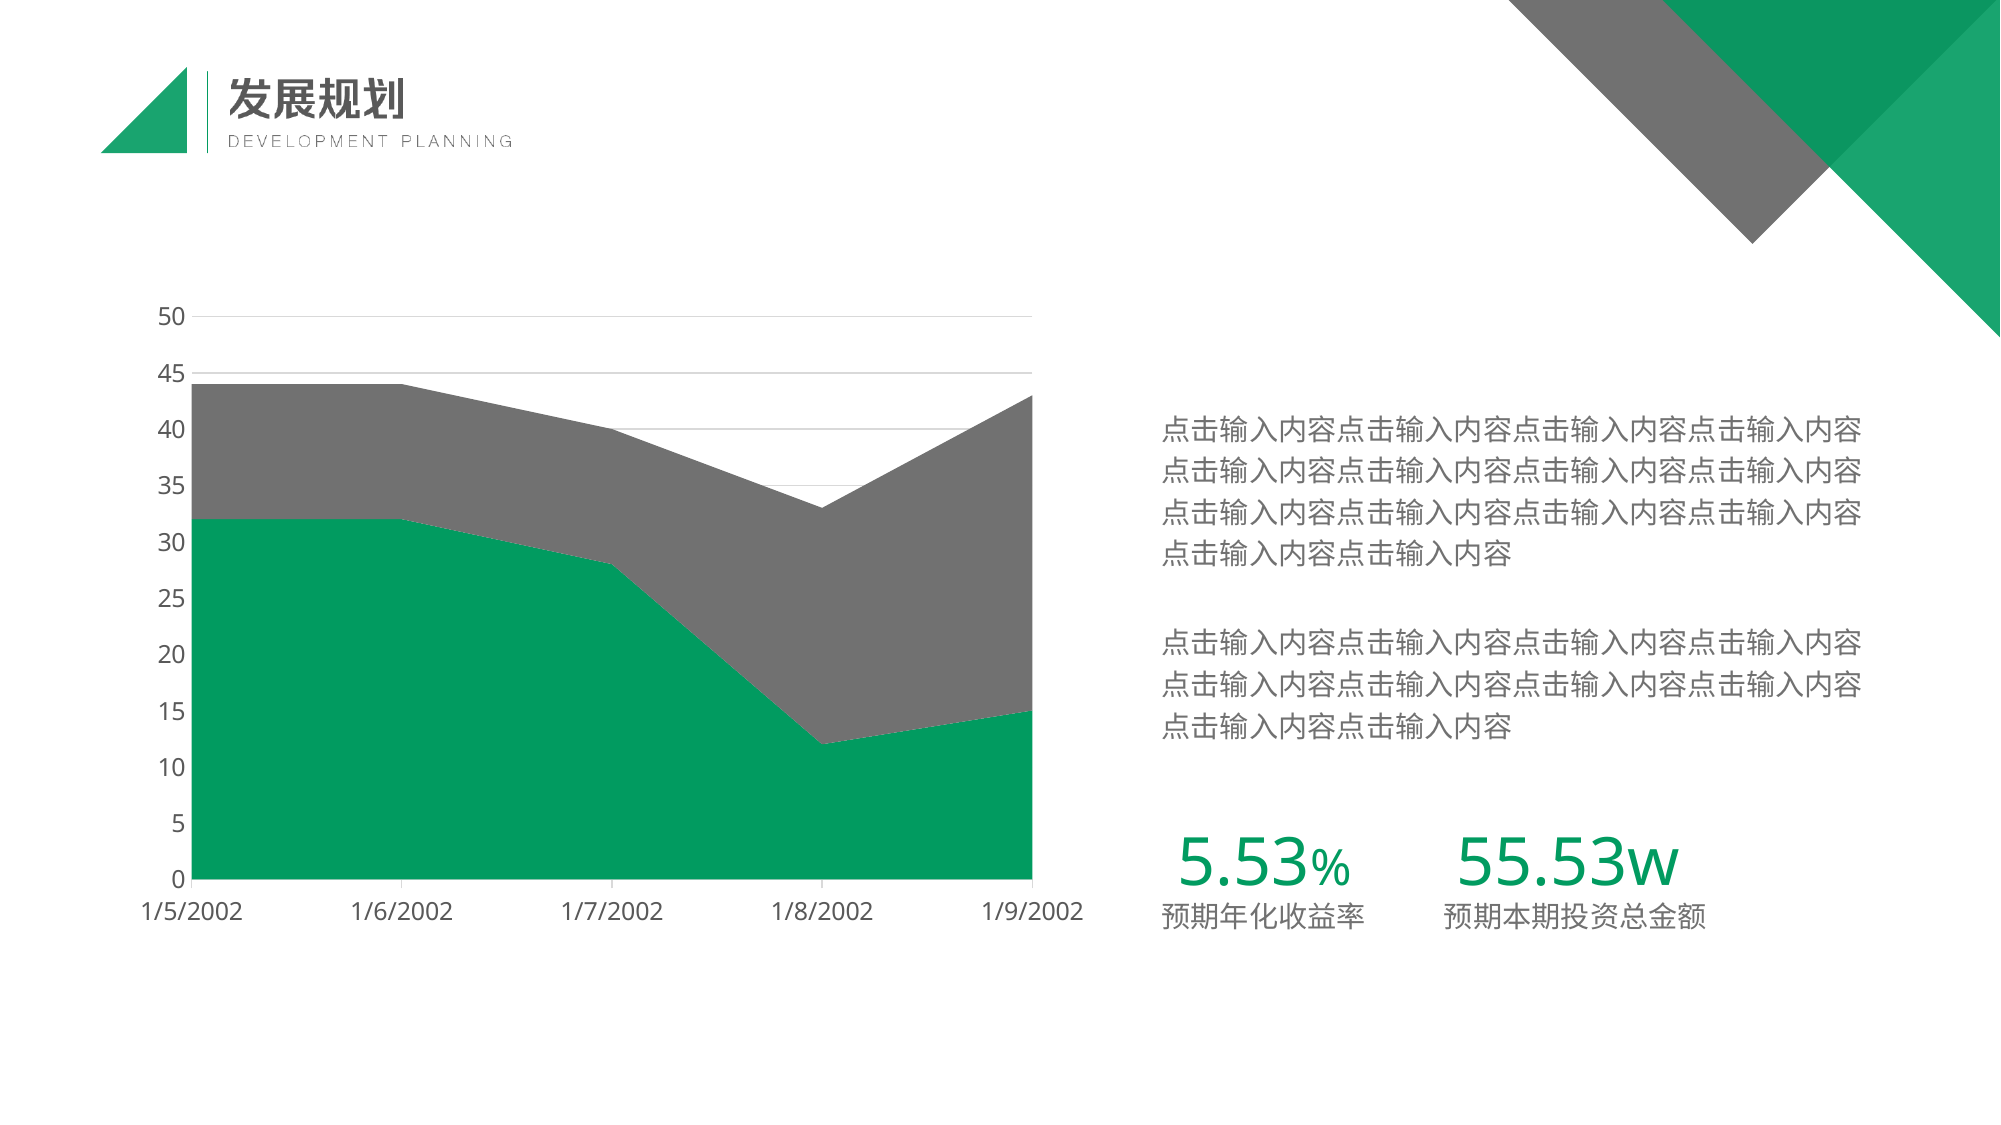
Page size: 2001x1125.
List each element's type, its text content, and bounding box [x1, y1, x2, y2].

text_box [98, 64, 188, 155]
text_box 点击输入内容点击输入内容点击输入内容点击输入内容 点击输入内容点击输入内容点击输入内容点击输入内容 点击输入内容点击输入内容 [1146, 610, 2000, 751]
text_box 点击输入内容点击输入内容点击输入内容点击输入内容 点击输入内容点击输入内容点击输入内容点击输入内容 点击输入内容点击输入内容点击输入内容点击输入内容 点击输入内容点击输入内容 [1146, 396, 2000, 579]
chart [120, 286, 1104, 942]
picture [200, 59, 528, 161]
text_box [1146, 810, 1429, 942]
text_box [1429, 810, 1723, 942]
text_box [1507, 0, 1829, 246]
text_box [1661, 0, 2000, 339]
